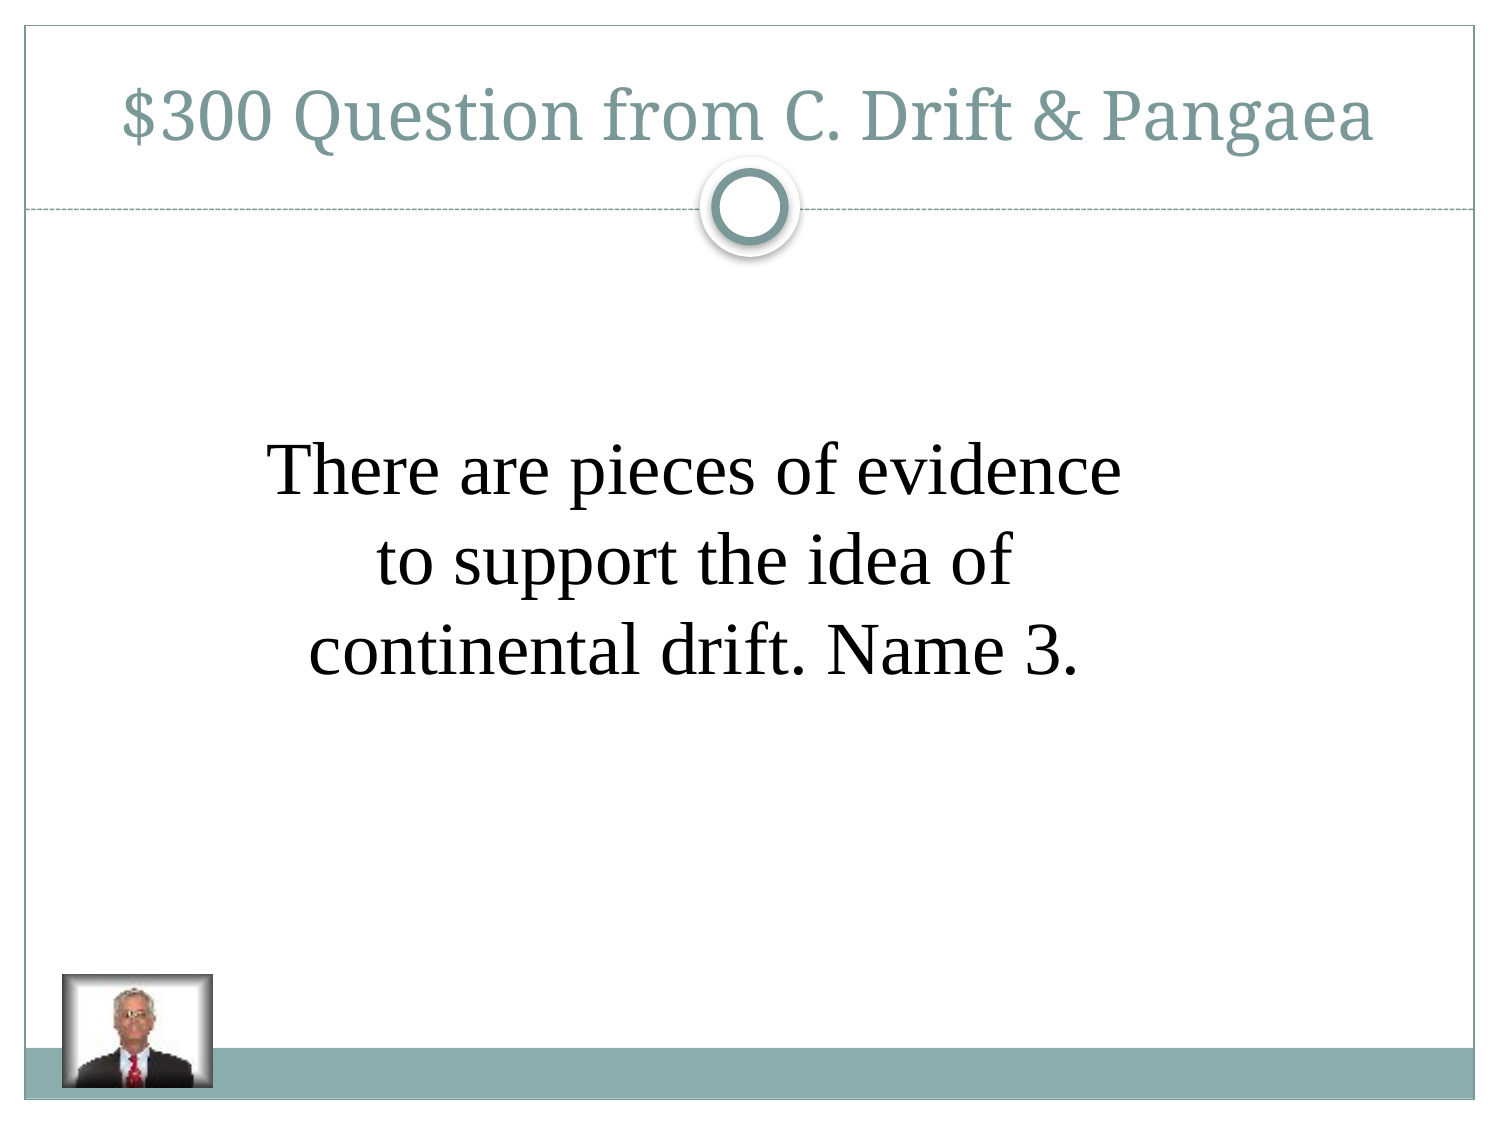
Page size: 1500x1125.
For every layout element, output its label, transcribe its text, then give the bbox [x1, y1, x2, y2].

title $300 Question from C. Drift & Pangaea [49, 37, 1450, 162]
text_box There are pieces of evidence to support the idea of continental drift. Name 3. [225, 412, 1166, 698]
picture [62, 974, 213, 1088]
